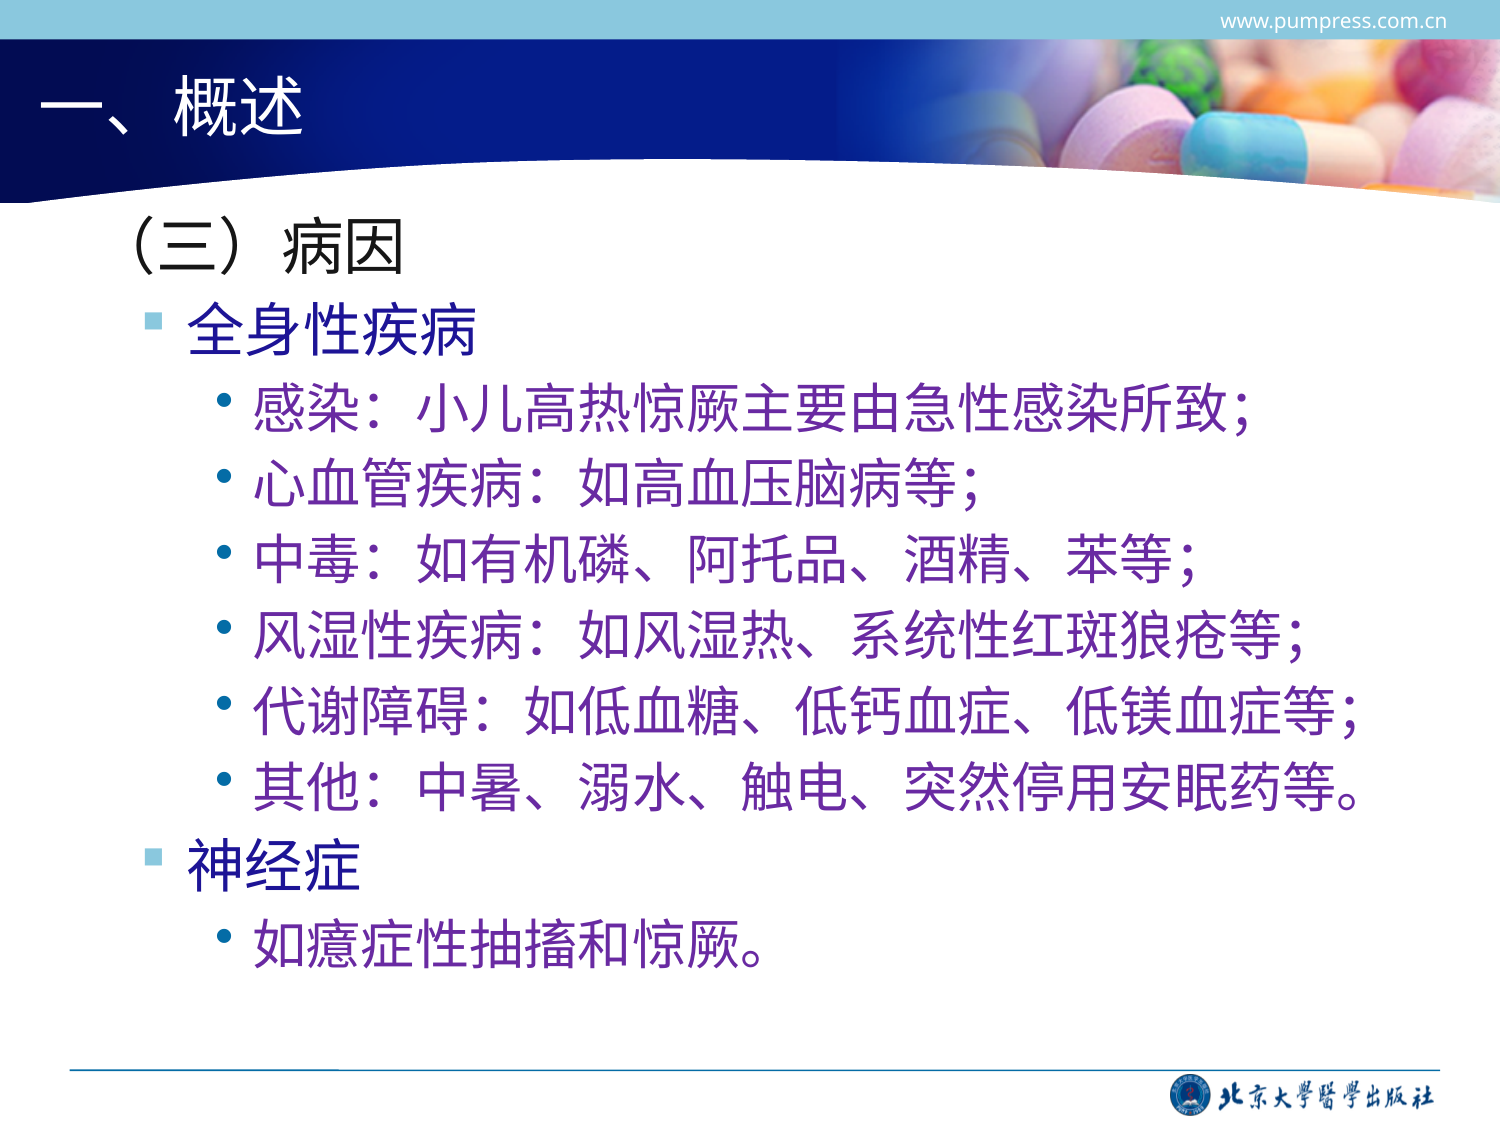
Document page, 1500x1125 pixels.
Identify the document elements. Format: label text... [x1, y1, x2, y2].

list （三）病因 全身性疾病 感染：小儿高热惊厥主要由急性感染所致； 心血管疾病：如高血压脑病等； 中毒：如有机磷、阿托品、酒精、苯等； 风湿性疾病：如风湿热、系统性红斑狼疮等； 代谢障碍：如低血糖、低钙血症、低镁血症等； 其他：中暑、溺水、触电、突然停用安眠药等。 神经症 如癔症性抽搐和惊厥。 [49, 198, 1463, 1026]
title 一、概述 [23, 58, 1349, 152]
picture [0, 40, 1500, 203]
picture [1170, 1074, 1436, 1118]
slide_number www.pumpress.com.cn [1024, 0, 1463, 38]
